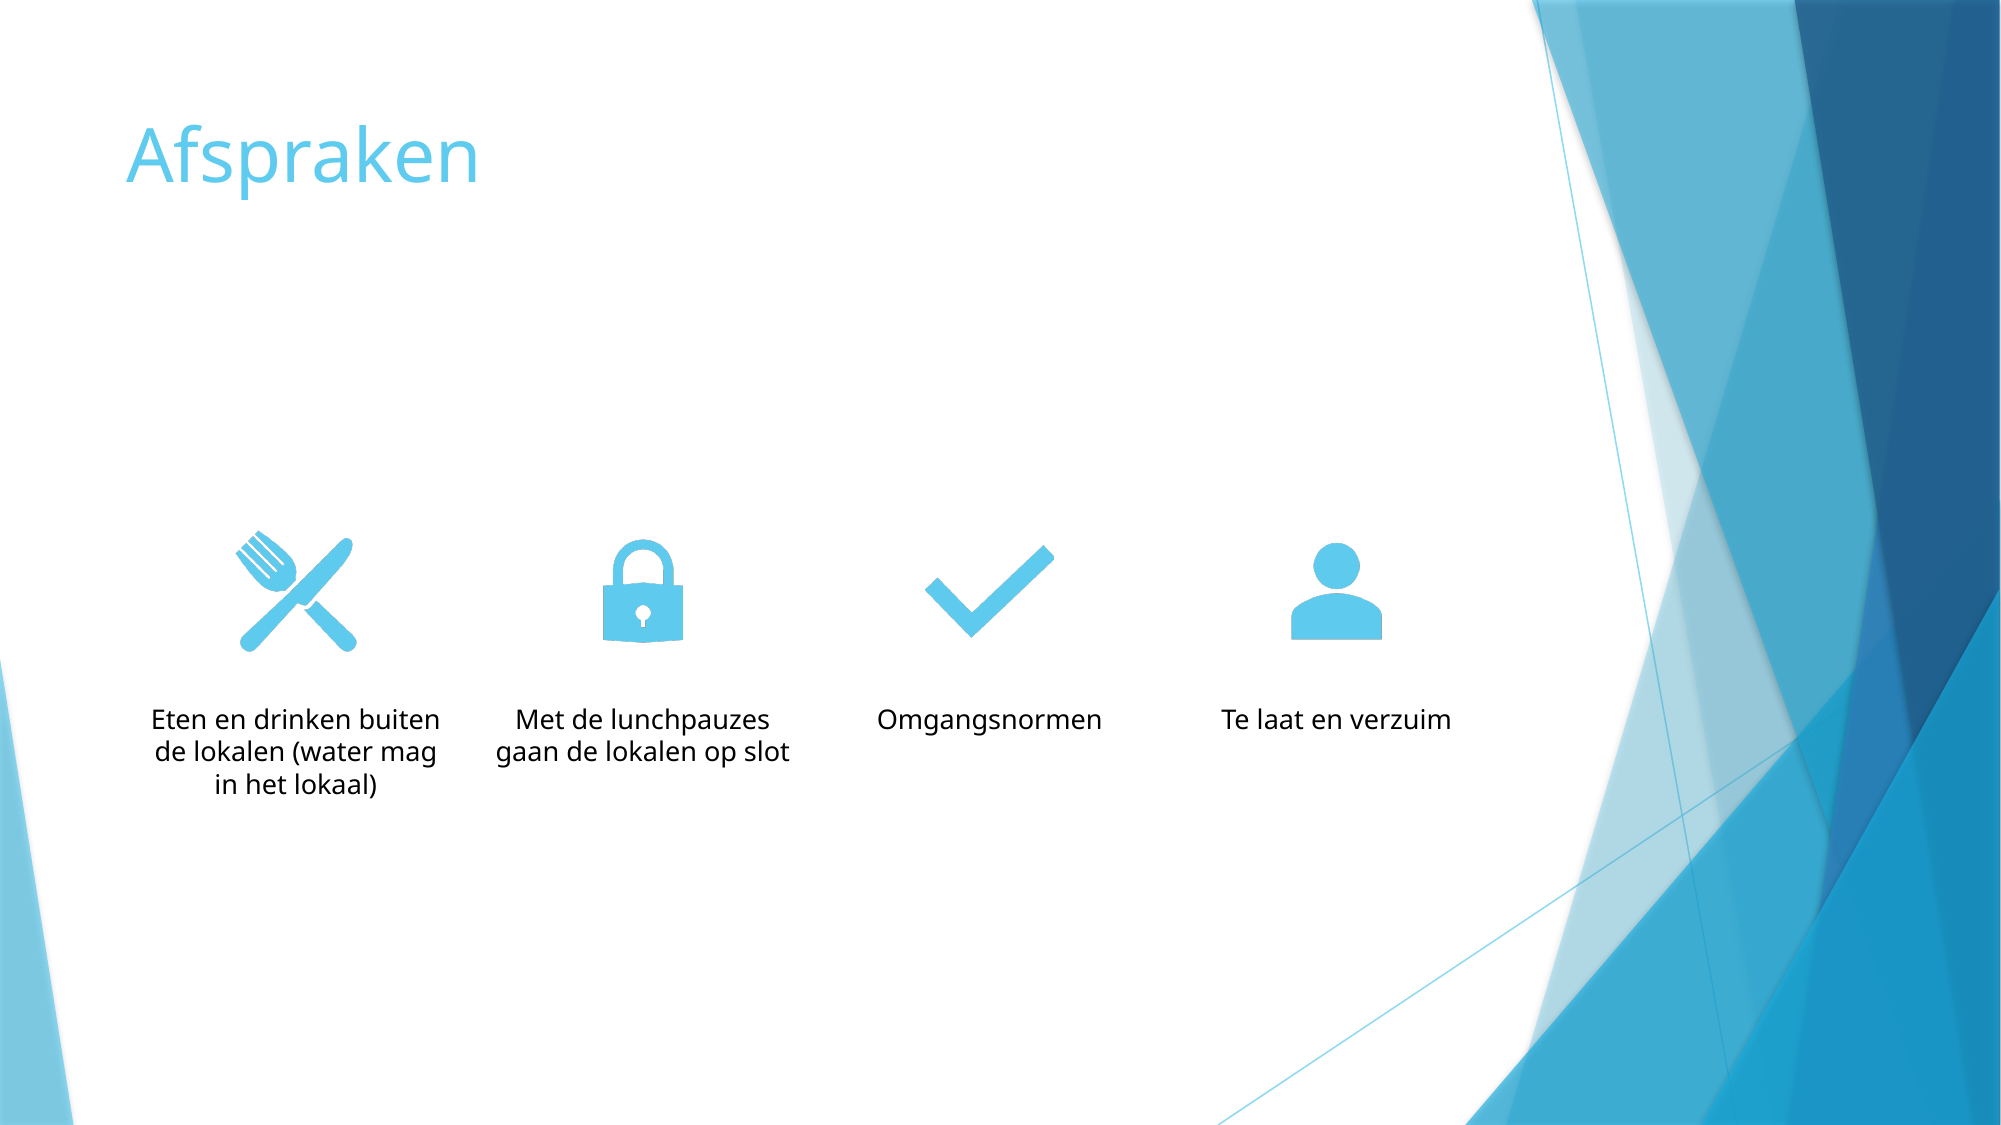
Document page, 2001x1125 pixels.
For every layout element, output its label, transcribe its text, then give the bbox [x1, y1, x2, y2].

title Afspraken [111, 99, 1522, 317]
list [110, 353, 1522, 992]
